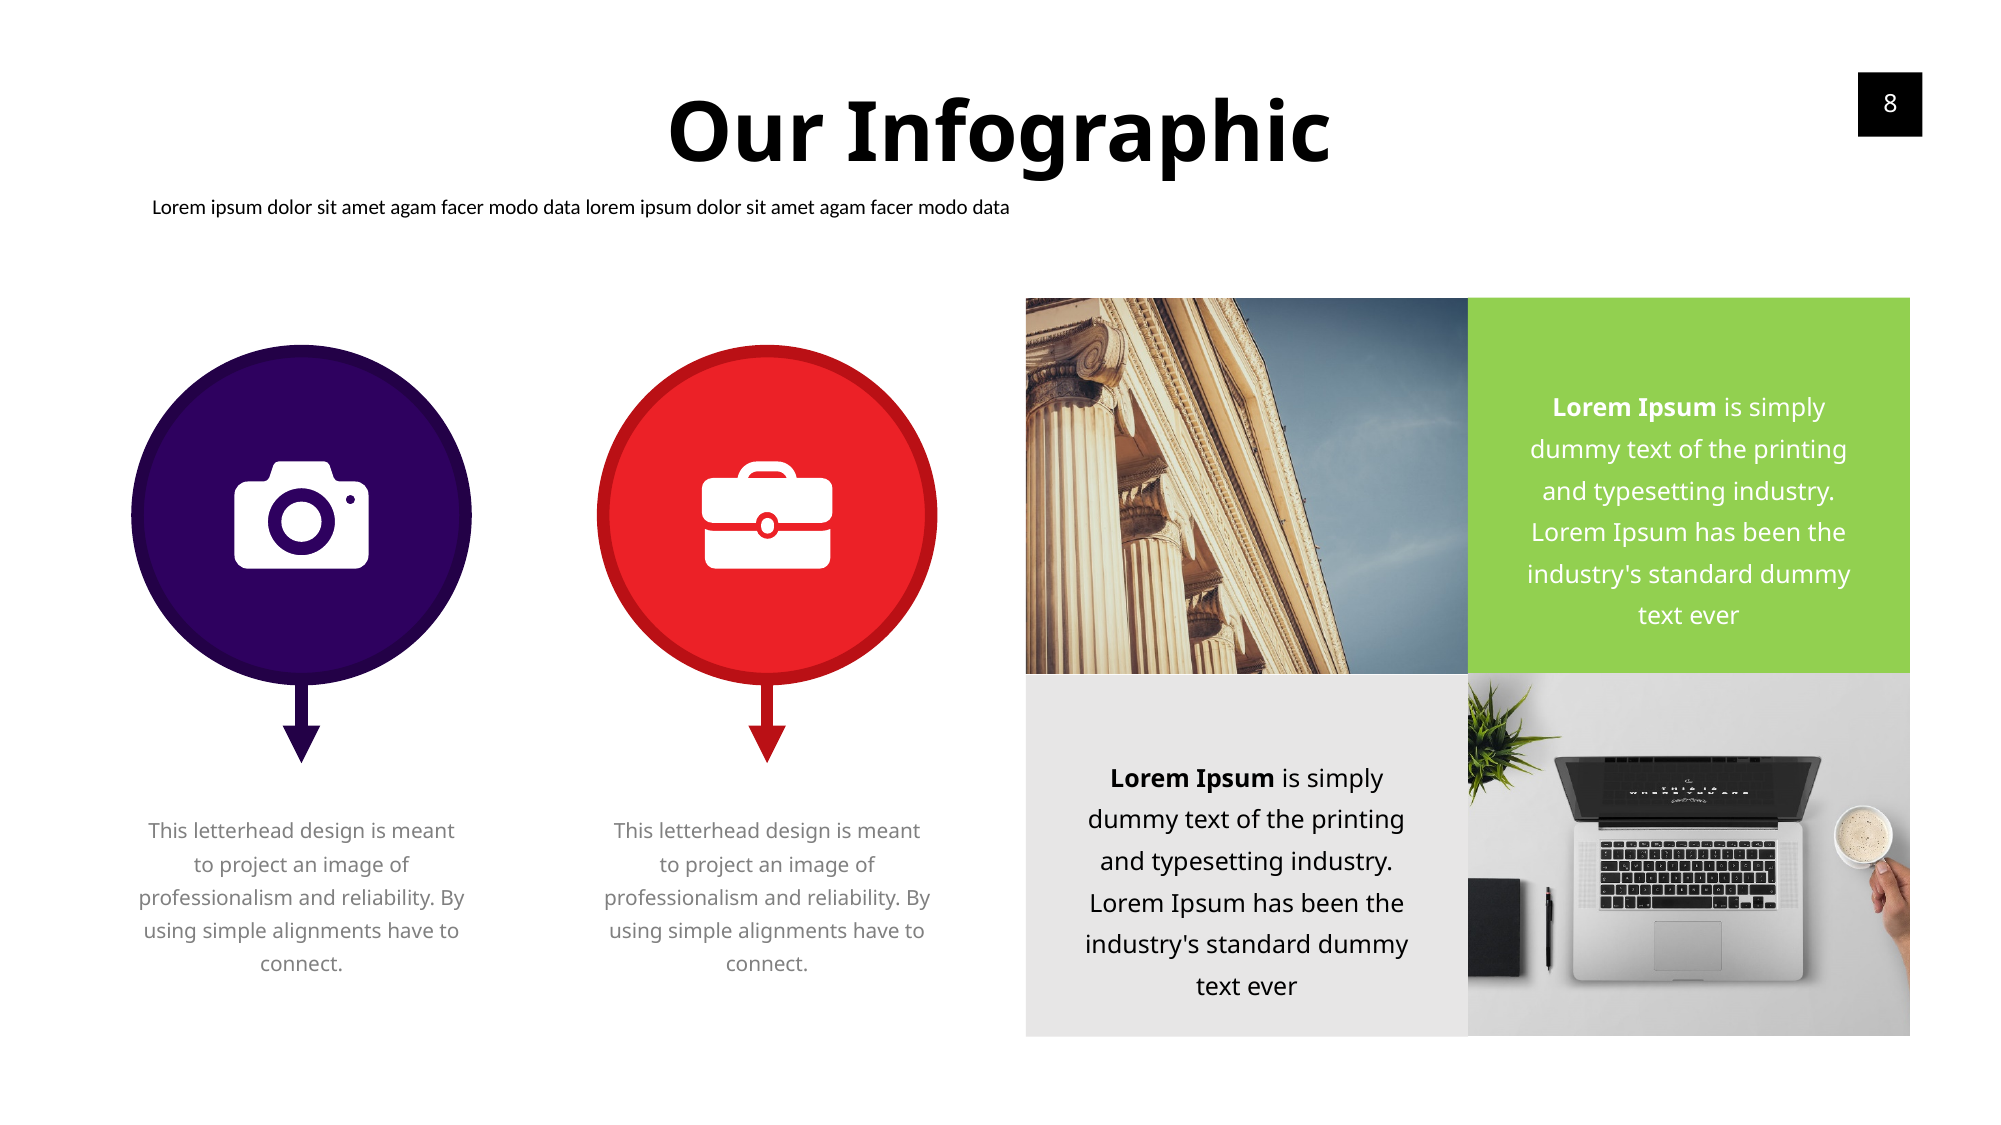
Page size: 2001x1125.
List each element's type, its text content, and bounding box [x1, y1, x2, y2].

text_box Lorem Ipsum is simply dummy text of the printing and typesetting industry. Lorem Ipsum has been the industry's standard dummy text ever [1057, 743, 1437, 1008]
text_box [234, 461, 369, 569]
text_box [1025, 674, 1469, 1038]
picture [1025, 298, 1910, 1036]
text_box This letterhead design is meant to project an image of professionalism and reliability. By using simple alignments have to connect. [137, 817, 466, 969]
text_box [701, 461, 833, 523]
text_box [704, 529, 831, 569]
text_box [602, 350, 933, 681]
slide_number 8 [1863, 78, 1927, 130]
text_box Lorem Ipsum is simply dummy text of the printing and typesetting industry. Lorem Ipsum has been the industry's standard dummy text ever [1499, 372, 1879, 638]
text_box This letterhead design is meant to project an image of professionalism and reliability. By using simple alignments have to connect. [603, 817, 932, 969]
subtitle Lorem ipsum dolor sit amet agam facer modo data lorem ipsum dolor sit amet agam facer modo data [137, 186, 1863, 227]
title Our Infographic [137, 78, 1863, 186]
text_box [761, 517, 774, 534]
text_box [136, 350, 467, 681]
text_box [1467, 297, 1911, 674]
